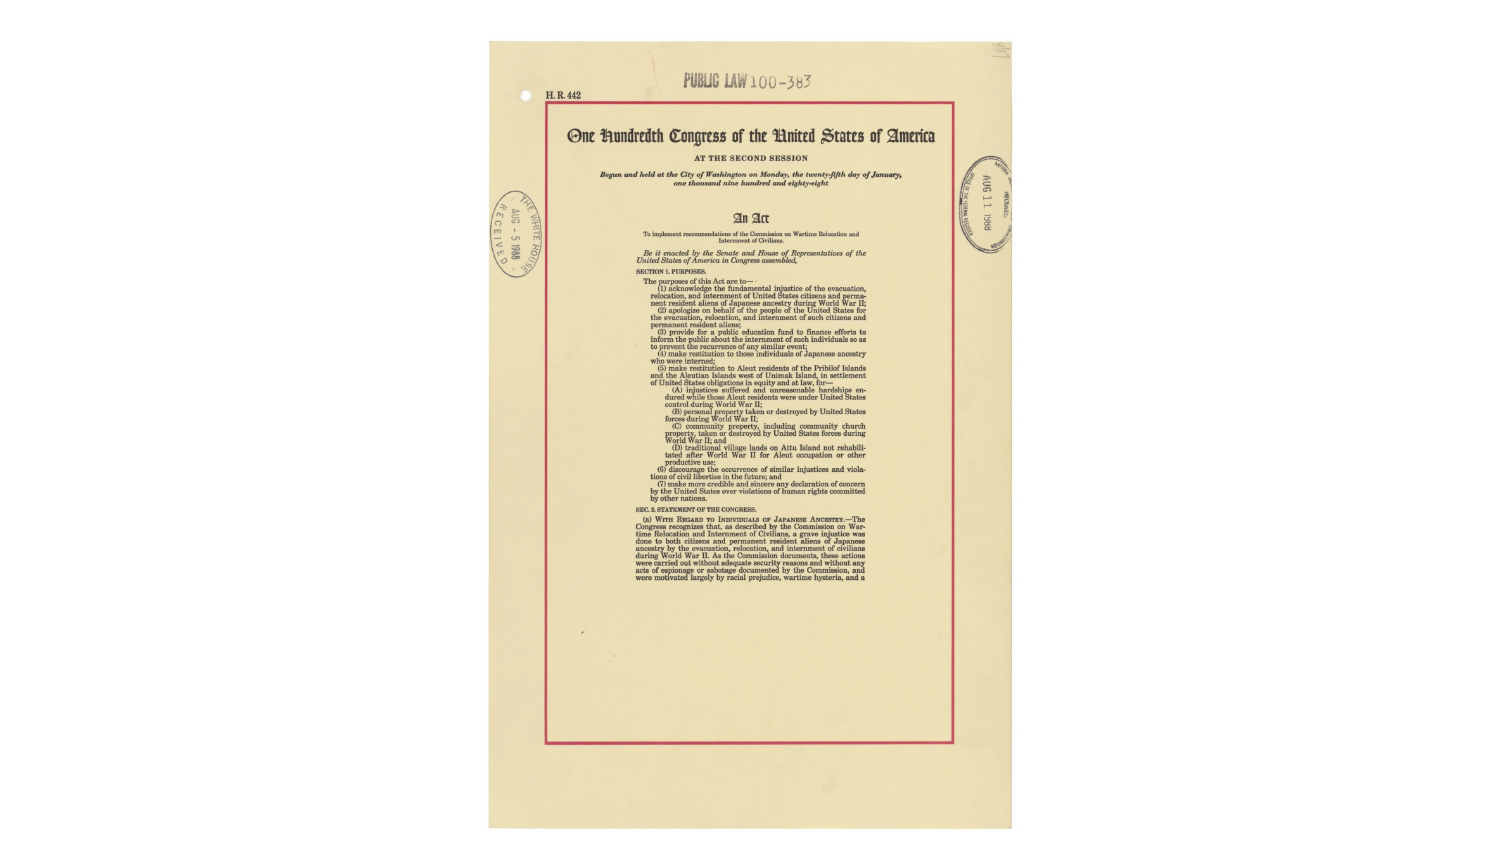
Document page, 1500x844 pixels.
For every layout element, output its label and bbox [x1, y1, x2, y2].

picture [482, 37, 1018, 832]
